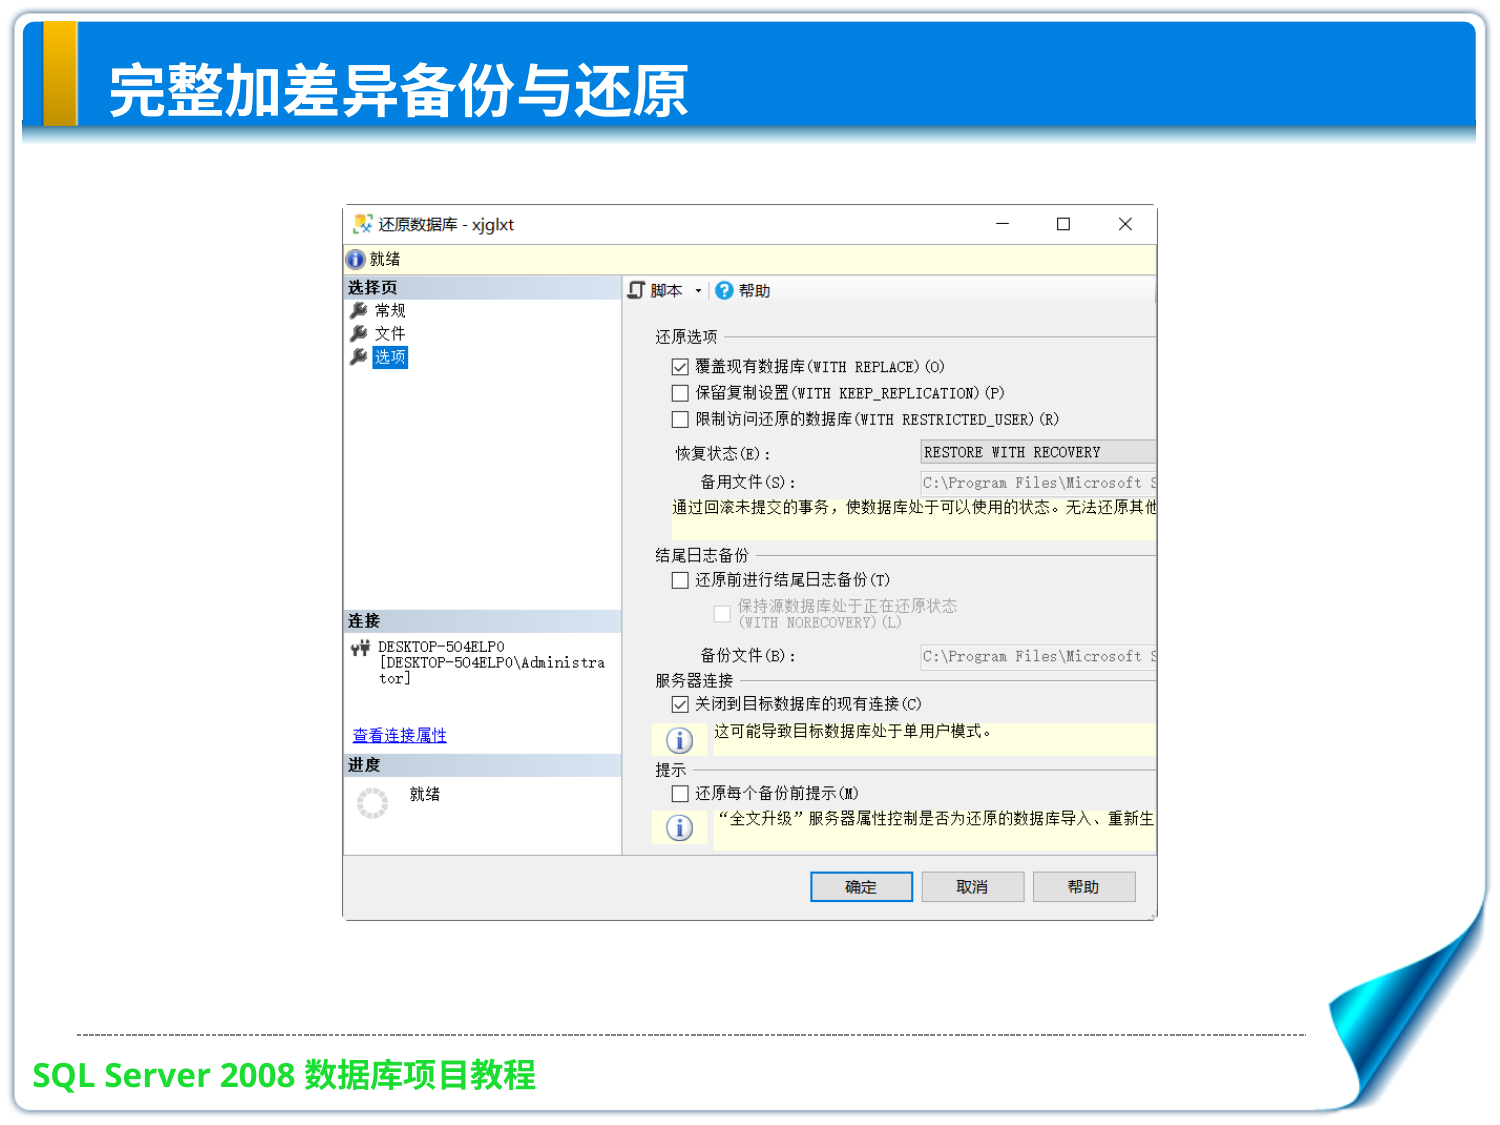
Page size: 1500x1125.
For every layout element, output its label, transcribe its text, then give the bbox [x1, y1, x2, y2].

picture [0, 0, 1500, 1125]
text_box 完整加差异备份与还原 [93, 46, 1208, 132]
